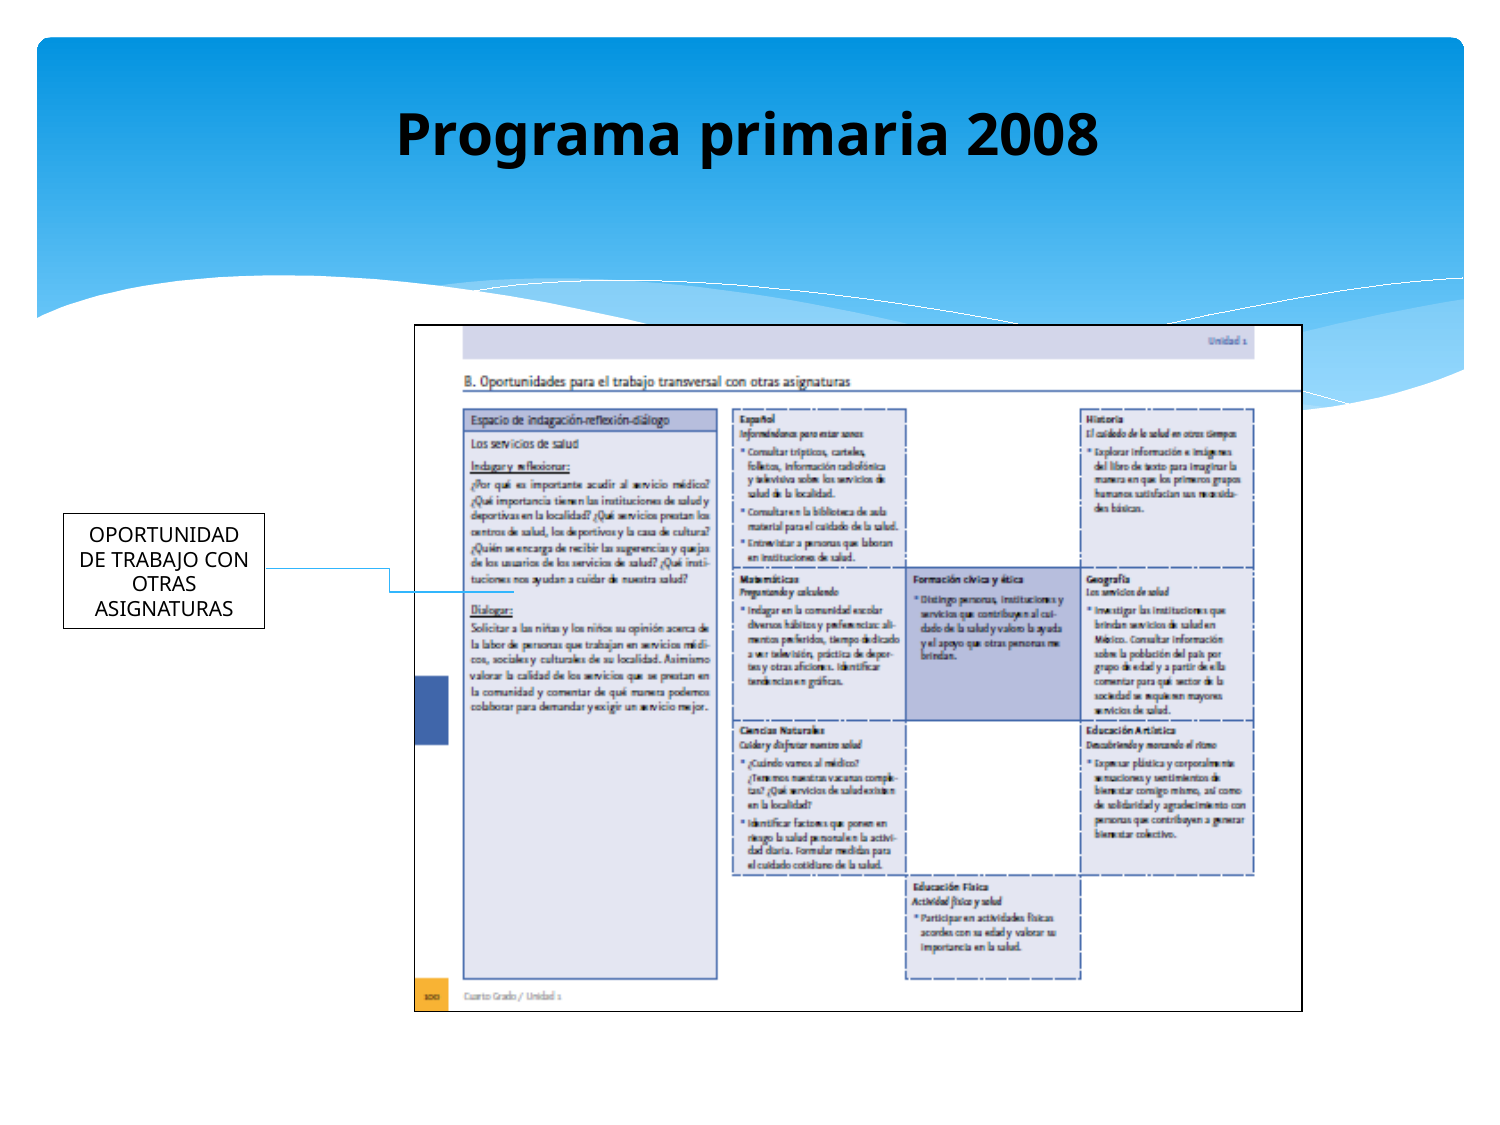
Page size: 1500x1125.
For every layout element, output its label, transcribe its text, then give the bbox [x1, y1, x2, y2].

picture [414, 325, 1302, 1012]
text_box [265, 568, 514, 593]
title Programa primaria 2008 [69, 46, 1425, 218]
text_box OPORTUNIDAD DE TRABAJO CON OTRAS ASIGNATURAS [63, 513, 265, 629]
